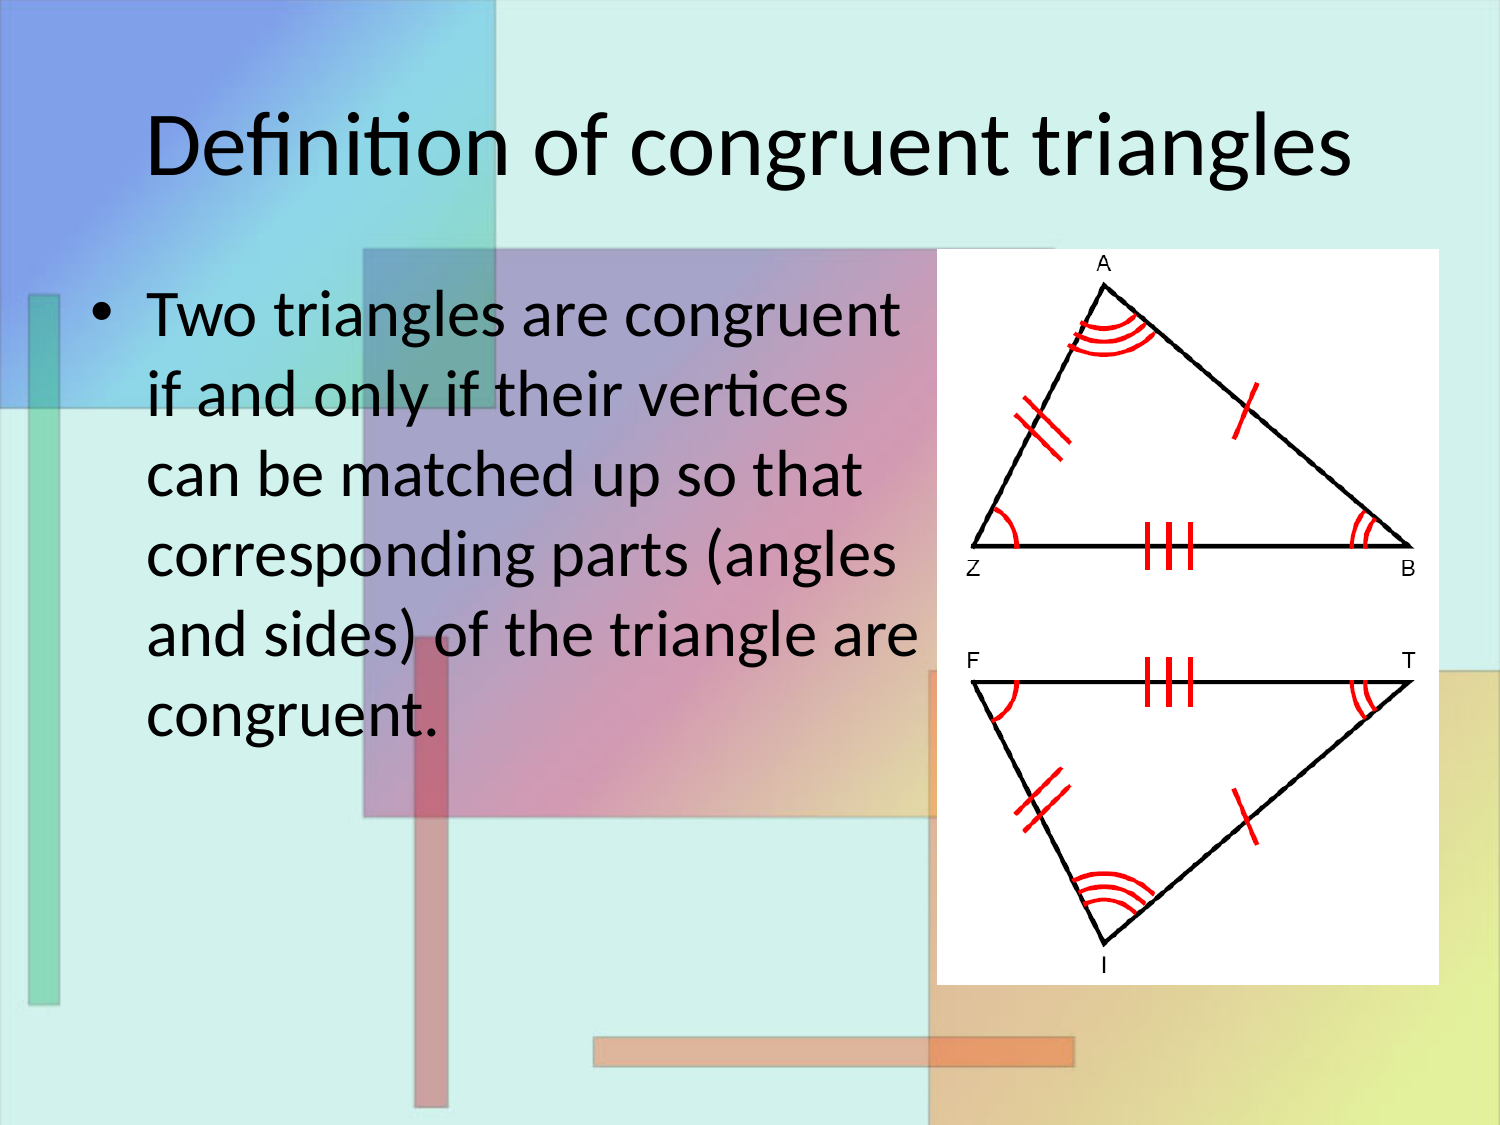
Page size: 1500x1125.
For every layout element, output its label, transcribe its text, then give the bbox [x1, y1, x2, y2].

list Two triangles are congruent if and only if their vertices can be matched up so that corresponding parts (angles and sides) of the triangle are congruent. [75, 262, 963, 1000]
title Definition of congruent triangles [75, 45, 1425, 233]
picture [0, 0, 1500, 1125]
